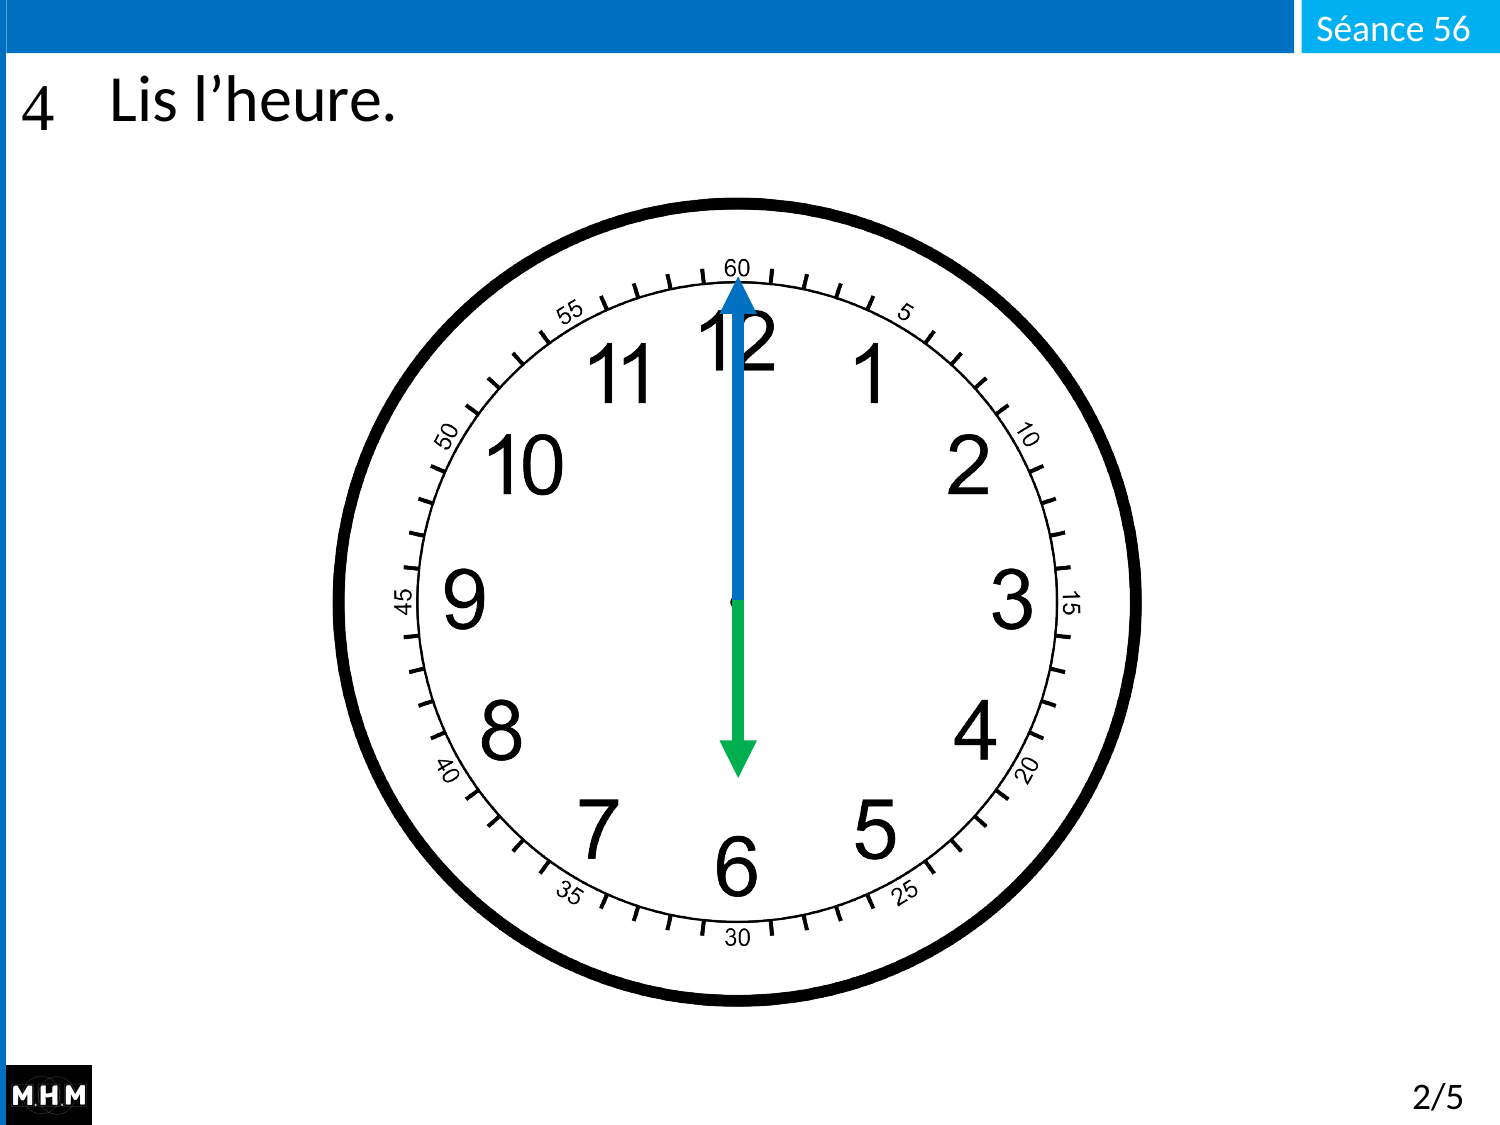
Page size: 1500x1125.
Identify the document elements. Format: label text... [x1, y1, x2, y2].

picture [295, 177, 1173, 1031]
text_box 2/5 [1397, 1064, 1480, 1125]
picture [6, 1065, 92, 1125]
title Lis l’heure. [94, 57, 1389, 144]
